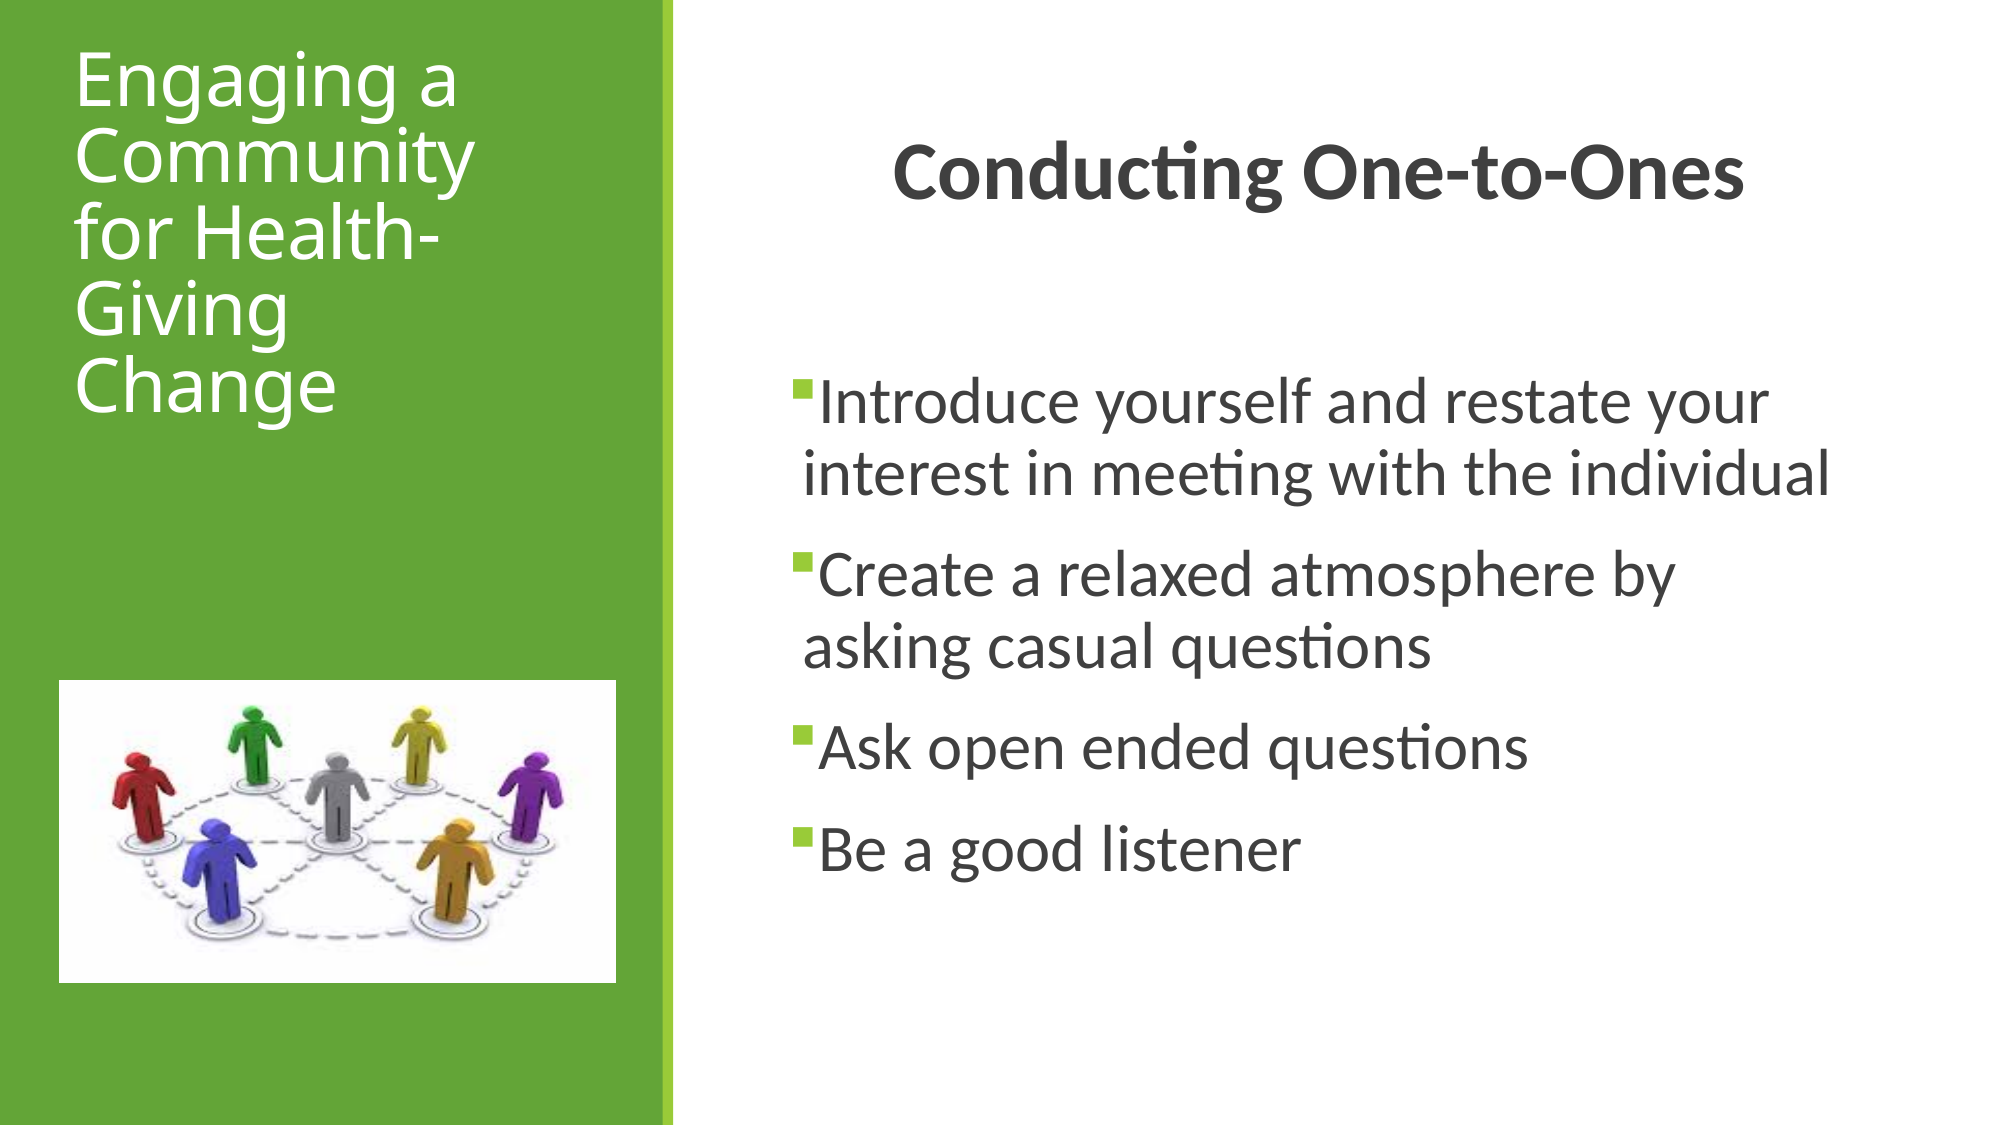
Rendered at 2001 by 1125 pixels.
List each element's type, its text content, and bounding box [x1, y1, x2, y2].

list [58, 680, 617, 983]
list Conducting One-to-Ones Introduce yourself and restate your interest in meeting with the individual Create a relaxed atmosphere by asking casual questions Ask open ended questions Be a good listener [787, 120, 1853, 983]
title Engaging a Community for Health-Giving Change [59, 59, 584, 435]
